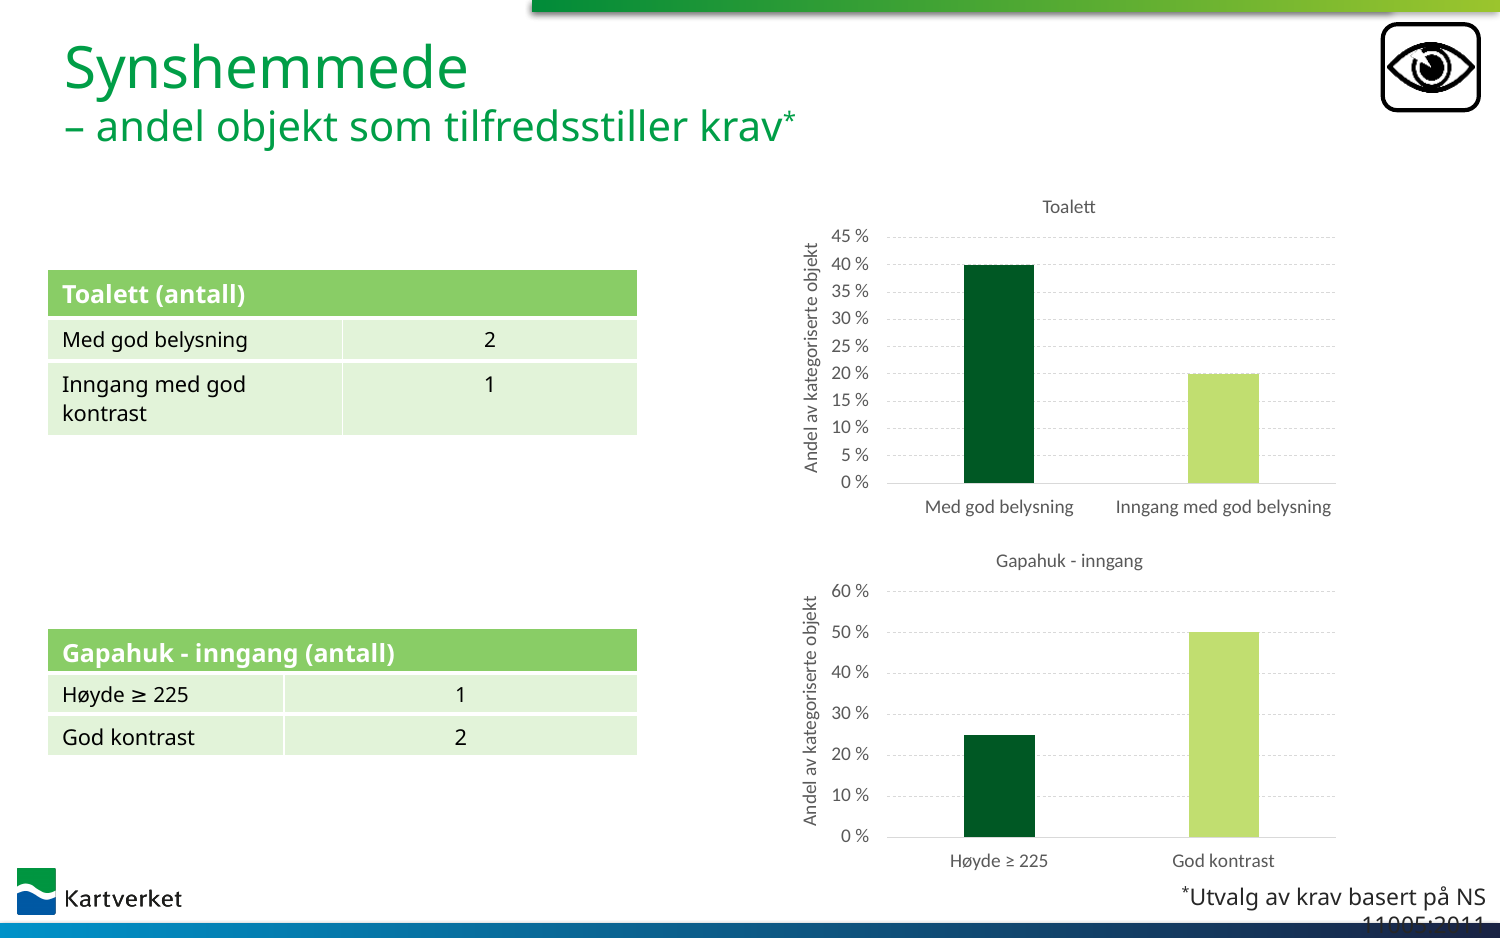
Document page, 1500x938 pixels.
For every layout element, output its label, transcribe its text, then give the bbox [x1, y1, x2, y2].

table_cell Inngang med god kontrast [48, 363, 342, 435]
picture [791, 187, 1348, 526]
table_cell Med god belysning [48, 320, 342, 359]
table_cell Høyde ≥ 225 [48, 675, 283, 712]
text_box Synshemmede – andel objekt som tilfredsstiller krav* [49, 24, 1431, 158]
table_cell 1 [343, 363, 637, 435]
table_cell 1 [285, 675, 637, 712]
text_box *Utvalg av krav basert på NS 11005:2011 [1068, 873, 1500, 938]
table_header Gapahuk - inngang (antall) [48, 629, 637, 671]
table_cell God kontrast [48, 716, 283, 755]
table_header Toalett (antall) [48, 270, 637, 316]
table_cell 2 [343, 320, 637, 359]
table_cell 2 [285, 716, 637, 755]
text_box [1382, 24, 1480, 111]
picture [791, 541, 1348, 880]
